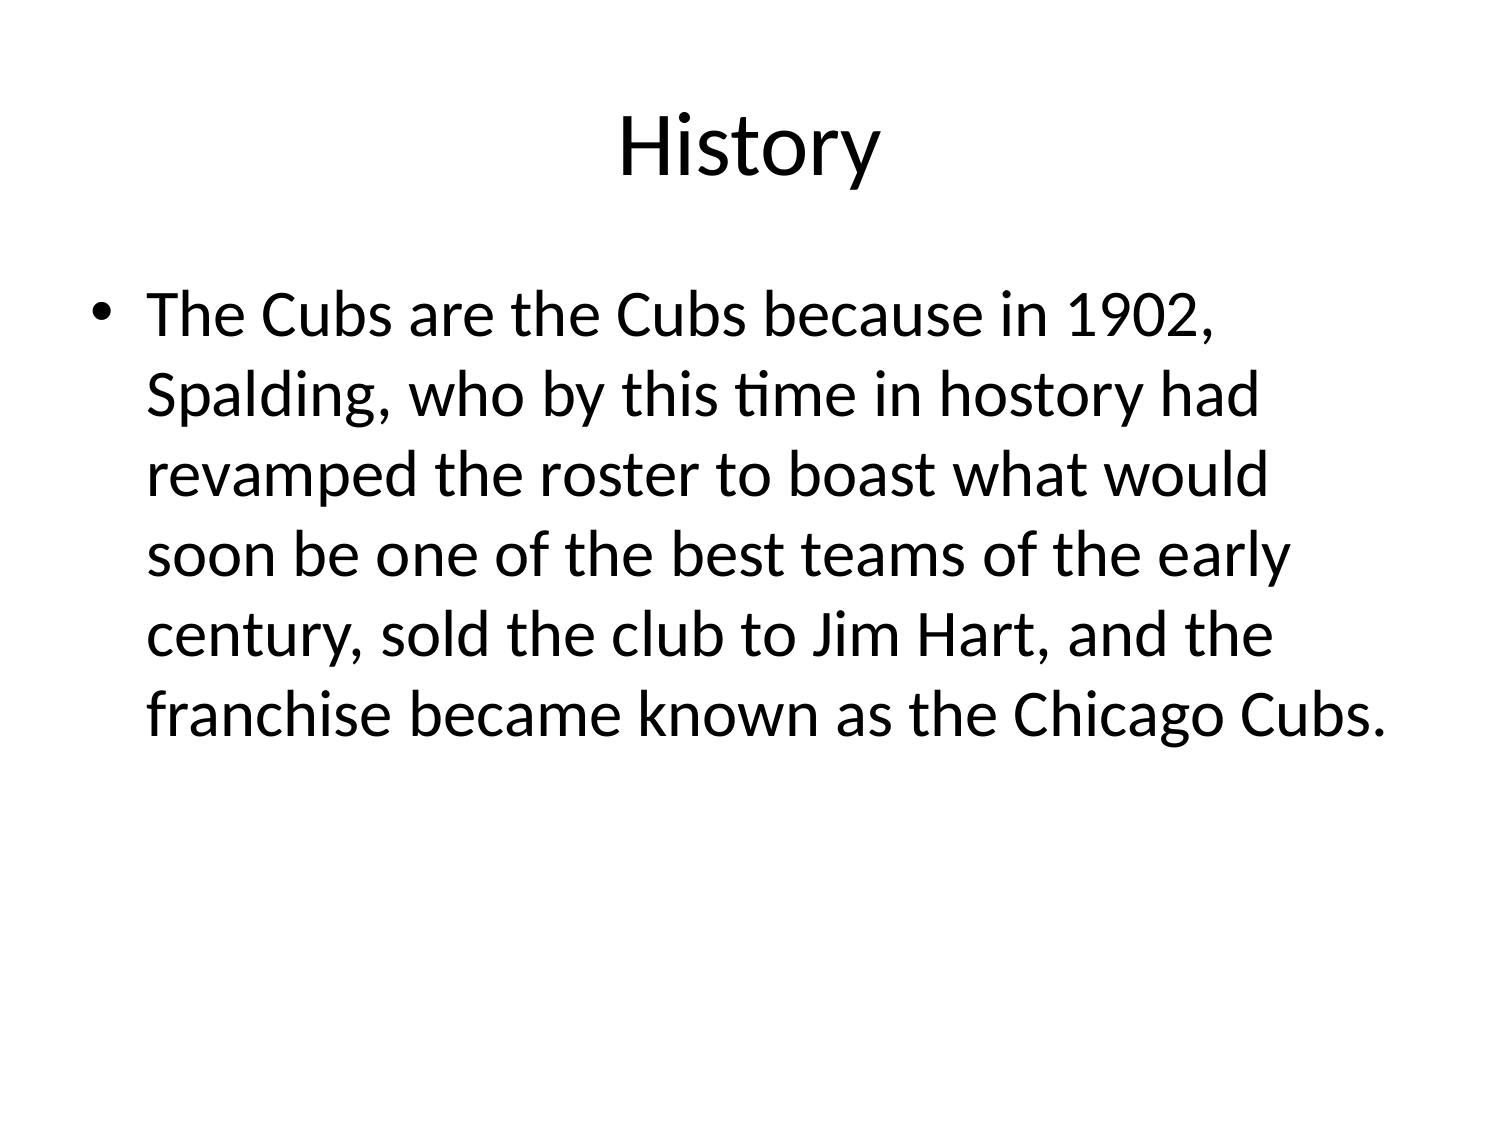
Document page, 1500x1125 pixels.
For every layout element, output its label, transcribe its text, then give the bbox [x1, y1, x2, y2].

title History [75, 45, 1425, 233]
list The Cubs are the Cubs because in 1902, Spalding, who by this time in hostory had revamped the roster to boast what would soon be one of the best teams of the early century, sold the club to Jim Hart, and the franchise became known as the Chicago Cubs. [75, 262, 1425, 1005]
